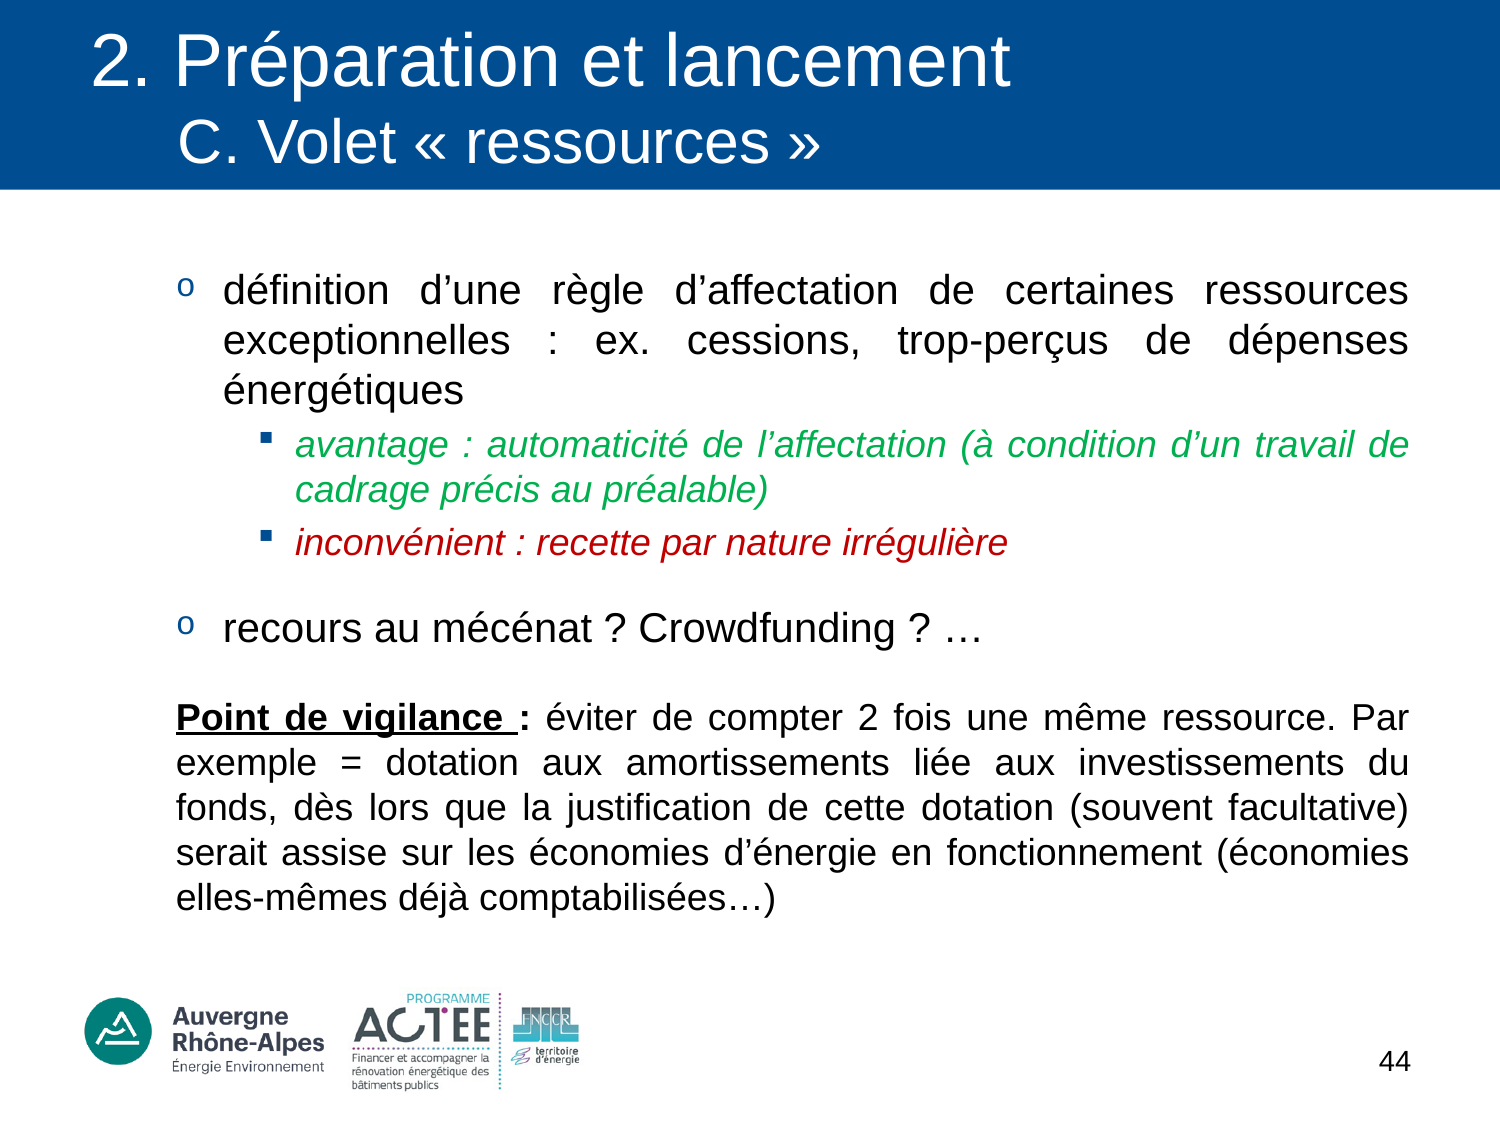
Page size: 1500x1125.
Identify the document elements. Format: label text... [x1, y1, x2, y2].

list définition d’une règle d’affectation de certaines ressources exceptionnelles : ex. cessions, trop-perçus de dépenses énergétiques avantage : automaticité de l’affectation (à condition d’un travail de cadrage précis au préalable) inconvénient : recette par nature irrégulière recours au mécénat ? Crowdfunding ? … Point de vigilance : éviter de compter 2 fois une même ressource. Par exemple = dotation aux amortissements liée aux investissements du fonds, dès lors que la justification de cette dotation (souvent facultative) serait assise sur les économies d’énergie en fonctionnement (économies elles-mêmes déjà comptabilisées…) [74, 255, 1426, 965]
picture [76, 987, 337, 1085]
picture [348, 987, 586, 1094]
title 2. Préparation et lancement C. Volet « ressources » [74, 0, 1426, 188]
